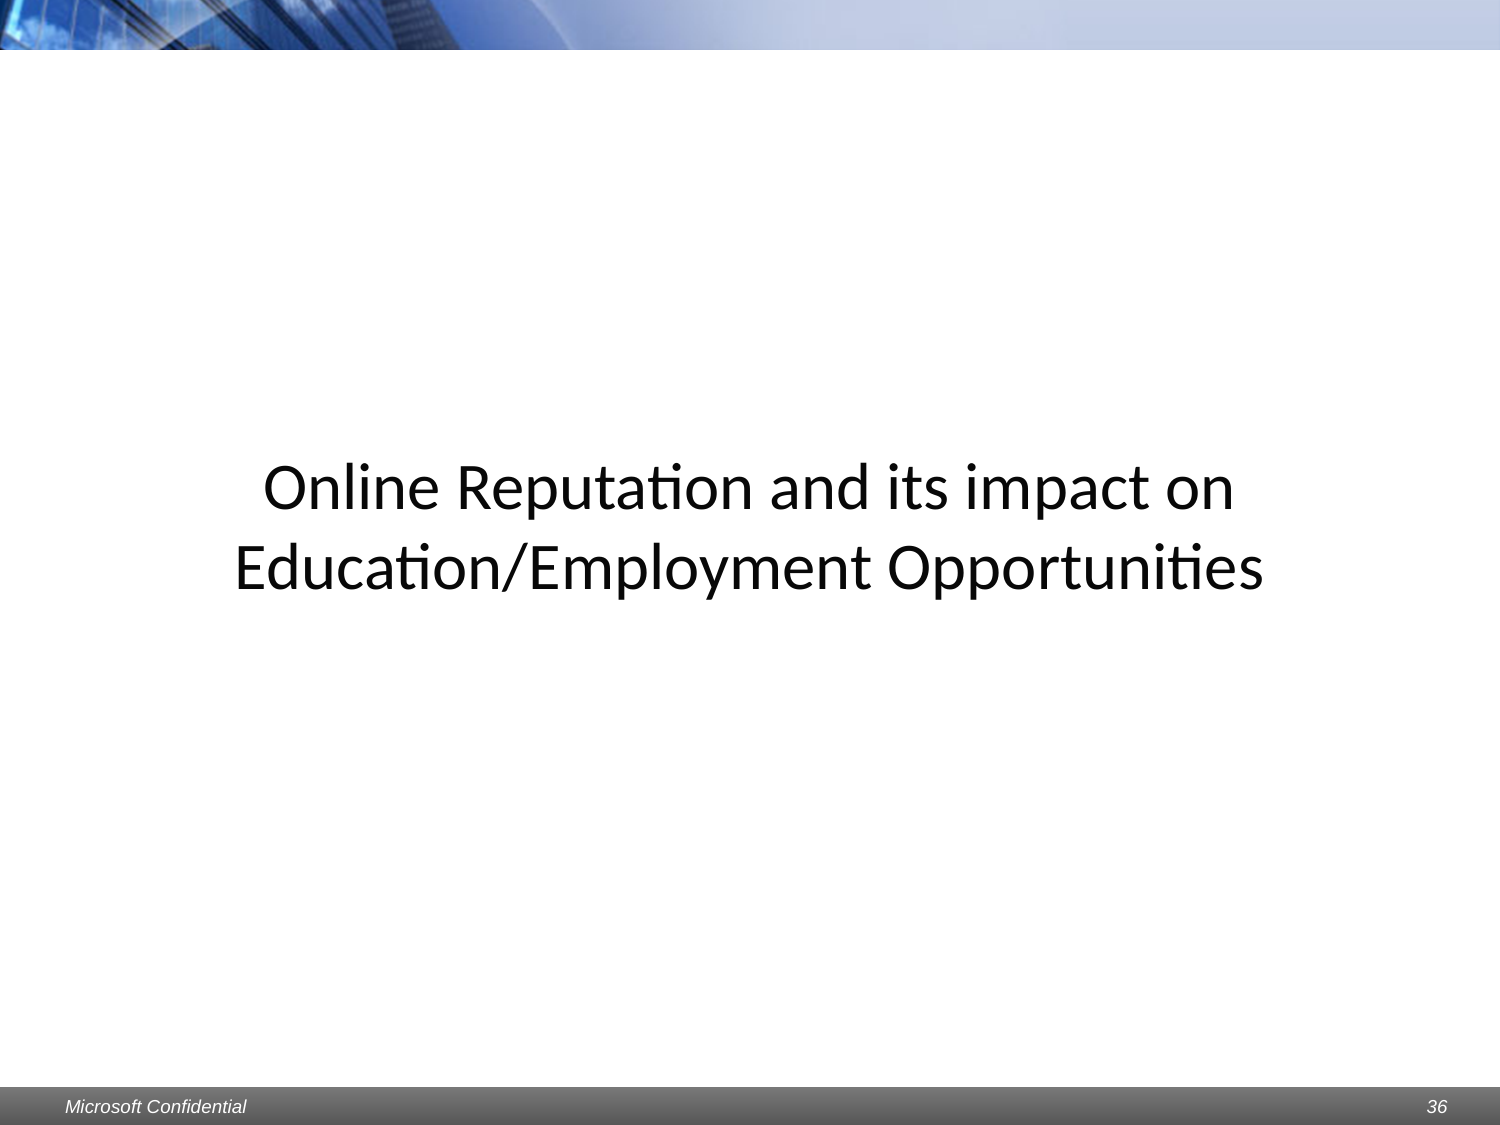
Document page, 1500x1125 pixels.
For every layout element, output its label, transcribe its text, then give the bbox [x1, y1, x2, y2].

picture [0, 0, 1500, 51]
title Online Reputation and its impact on Education/Employment Opportunities [24, 491, 1475, 555]
